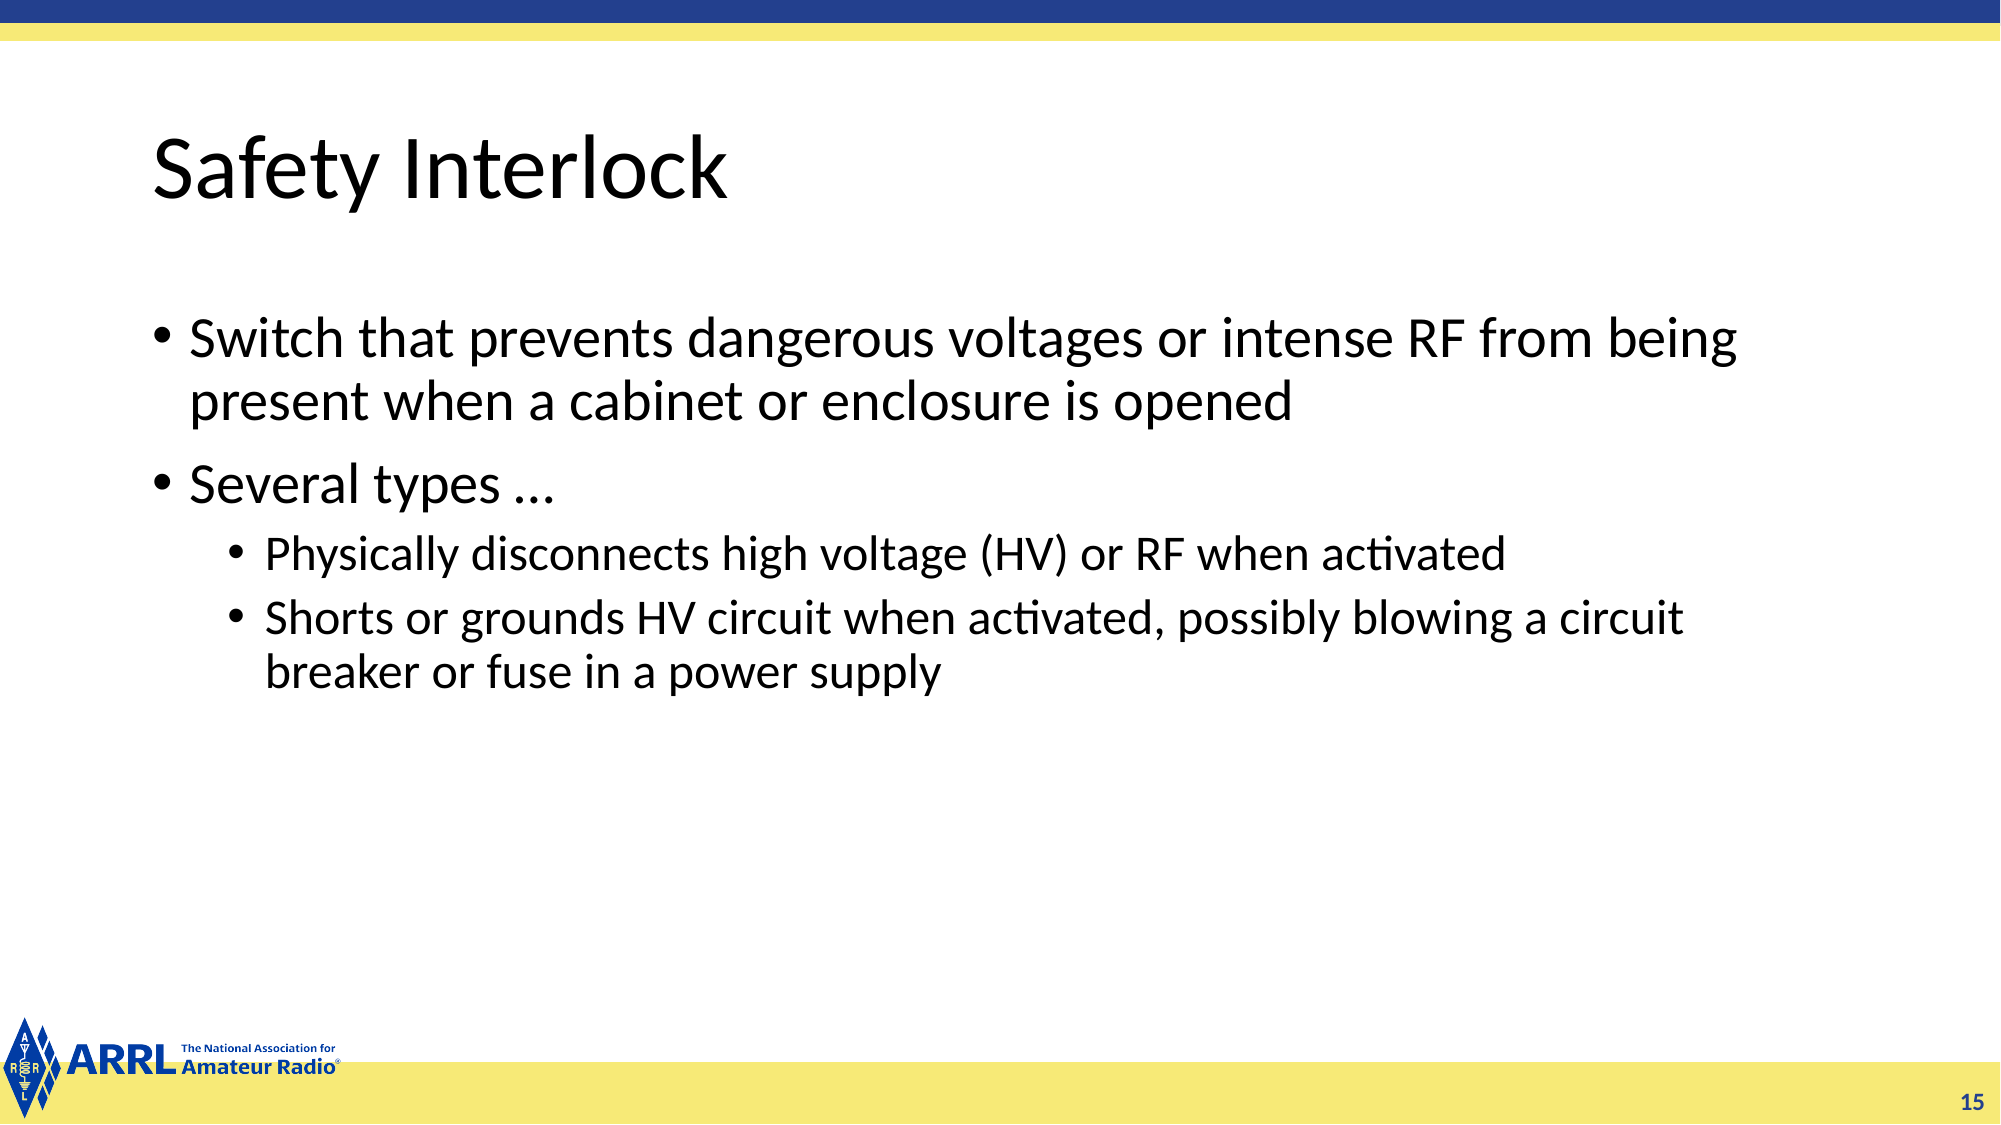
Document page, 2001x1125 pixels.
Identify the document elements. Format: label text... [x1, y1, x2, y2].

picture [1, 1015, 342, 1121]
title Safety Interlock [137, 59, 1863, 278]
list Switch that prevents dangerous voltages or intense RF from being present when a cabinet or enclosure is opened Several types … Physically disconnects high voltage (HV) or RF when activated Shorts or grounds HV circuit when activated, possibly blowing a circuit breaker or fuse in a power supply [137, 299, 1863, 1014]
